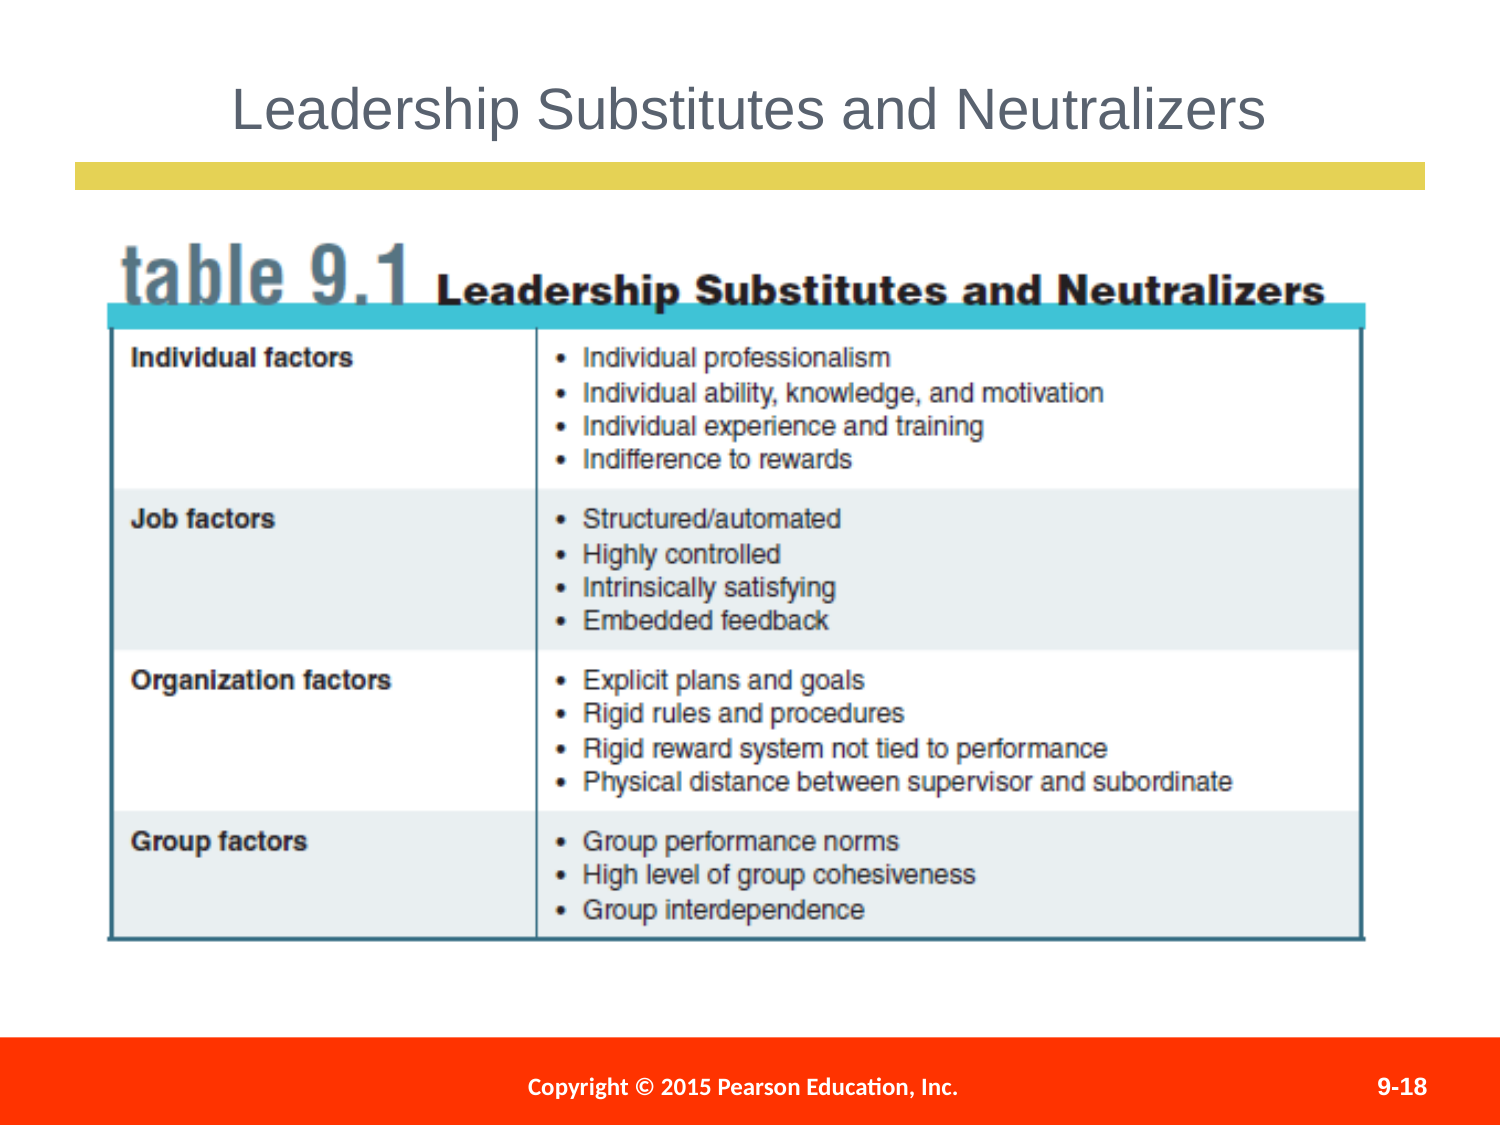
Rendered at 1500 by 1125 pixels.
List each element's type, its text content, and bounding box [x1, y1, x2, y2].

title Leadership Substitutes and Neutralizers [74, 12, 1426, 201]
picture [99, 224, 1418, 976]
